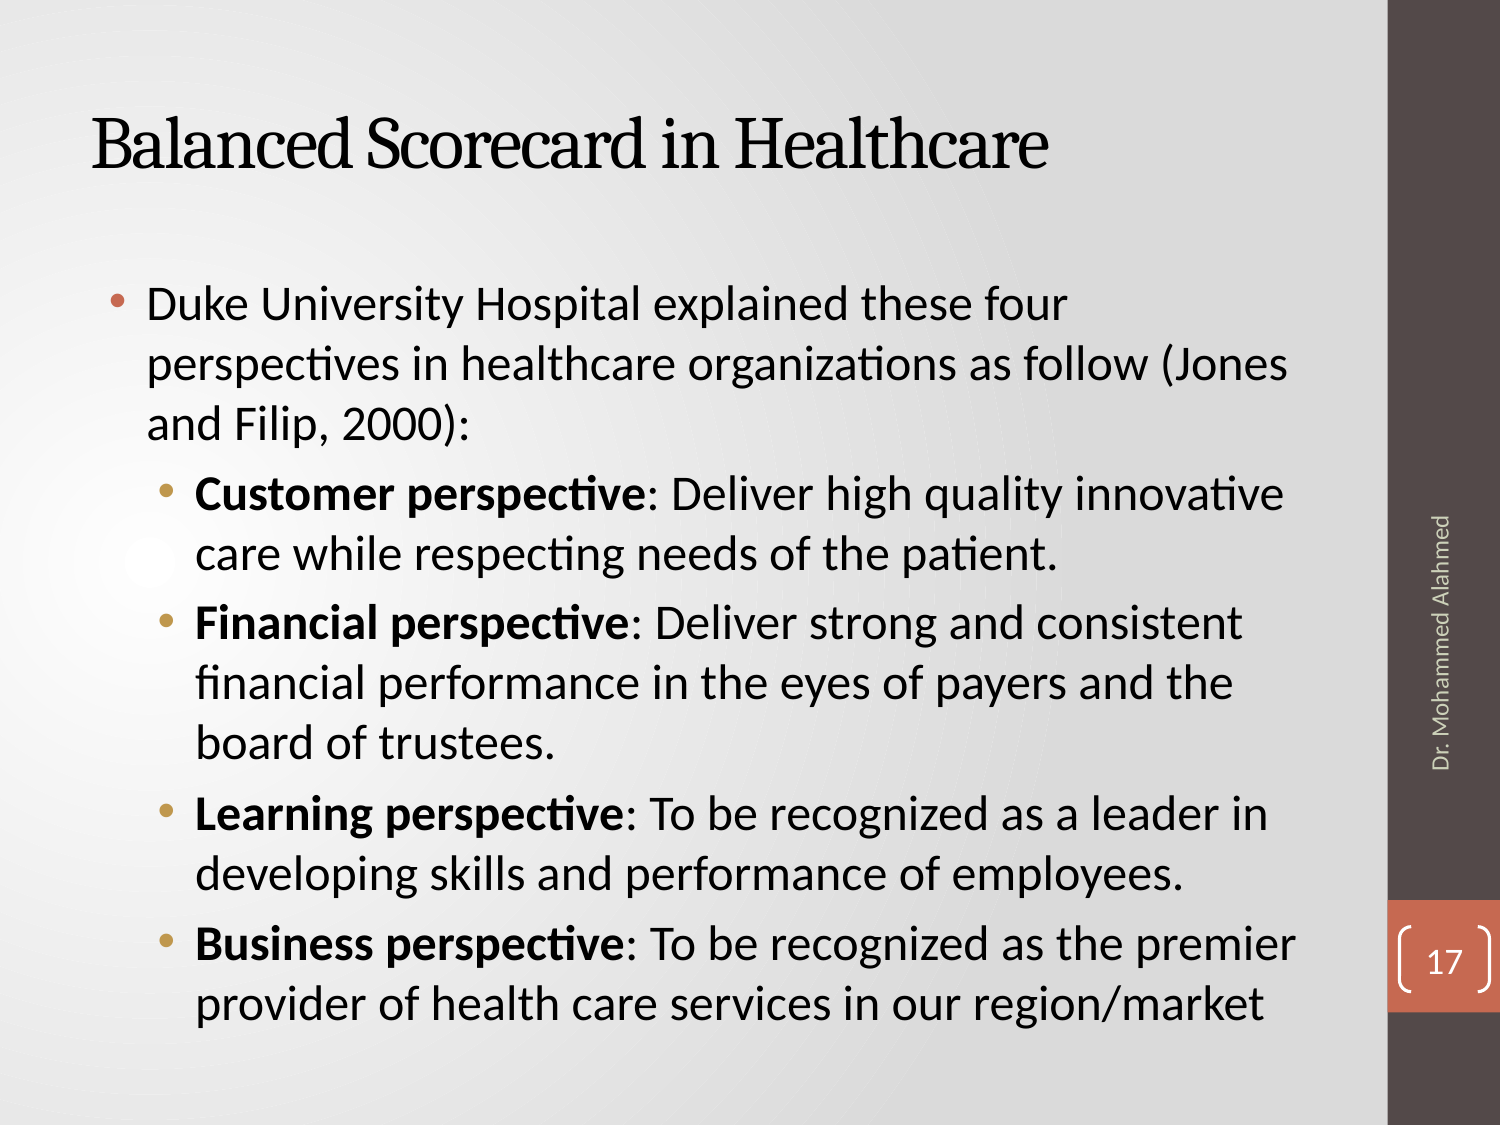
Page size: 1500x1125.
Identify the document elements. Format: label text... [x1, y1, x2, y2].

slide_number 17 [1397, 925, 1492, 994]
title Balanced Scorecard in Healthcare [75, 45, 1325, 233]
list Duke University Hospital explained these four perspectives in healthcare organizations as follow (Jones and Filip, 2000): Customer perspective: Deliver high quality innovative care while respecting needs of the patient. Financial perspective: Deliver strong and consistent financial performance in the eyes of payers and the board of trustees. Learning perspective: To be recognized as a leader in developing skills and performance of employees. Business perspective: To be recognized as the premier provider of health care services in our region/market [75, 262, 1325, 1050]
footer Dr. Mohammed Alahmed [1408, 500, 1469, 889]
